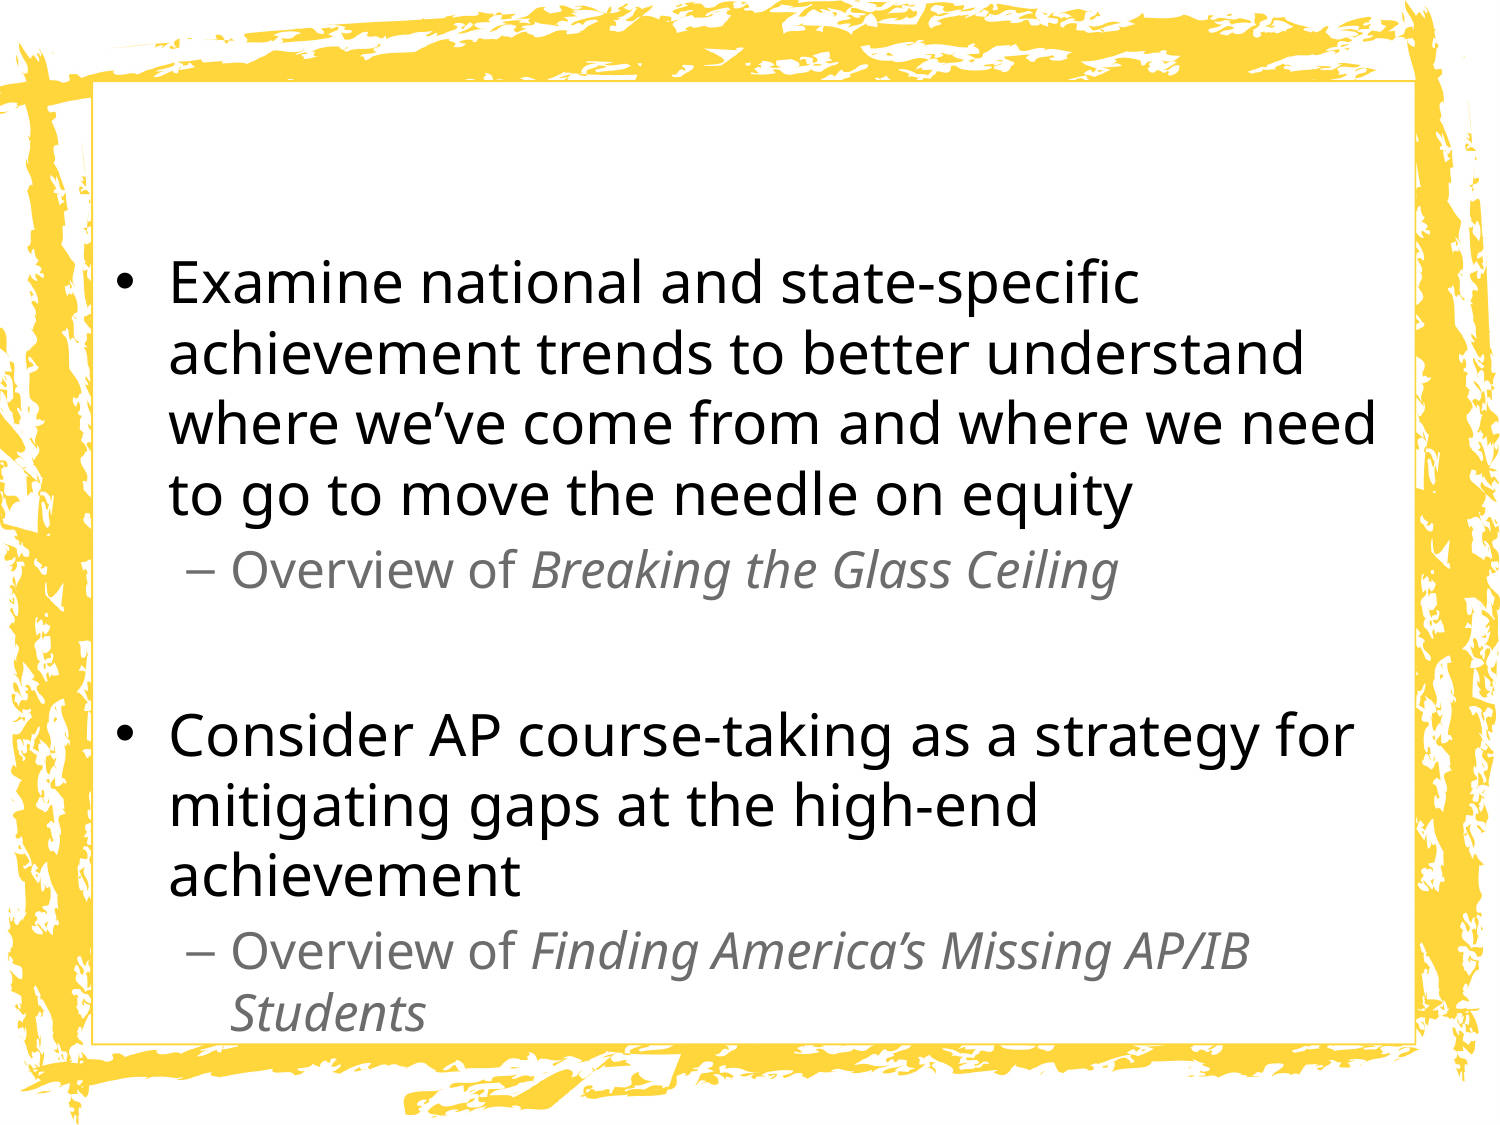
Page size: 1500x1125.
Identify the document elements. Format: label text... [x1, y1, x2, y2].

picture [0, 0, 1500, 1125]
list Examine national and state-specific achievement trends to better understand where we’ve come from and where we need to go to move the needle on equity Overview of Breaking the Glass Ceiling Consider AP course-taking as a strategy for mitigating gaps at the high-end achievement Overview of Finding America’s Missing AP/IB Students [99, 237, 1413, 1050]
